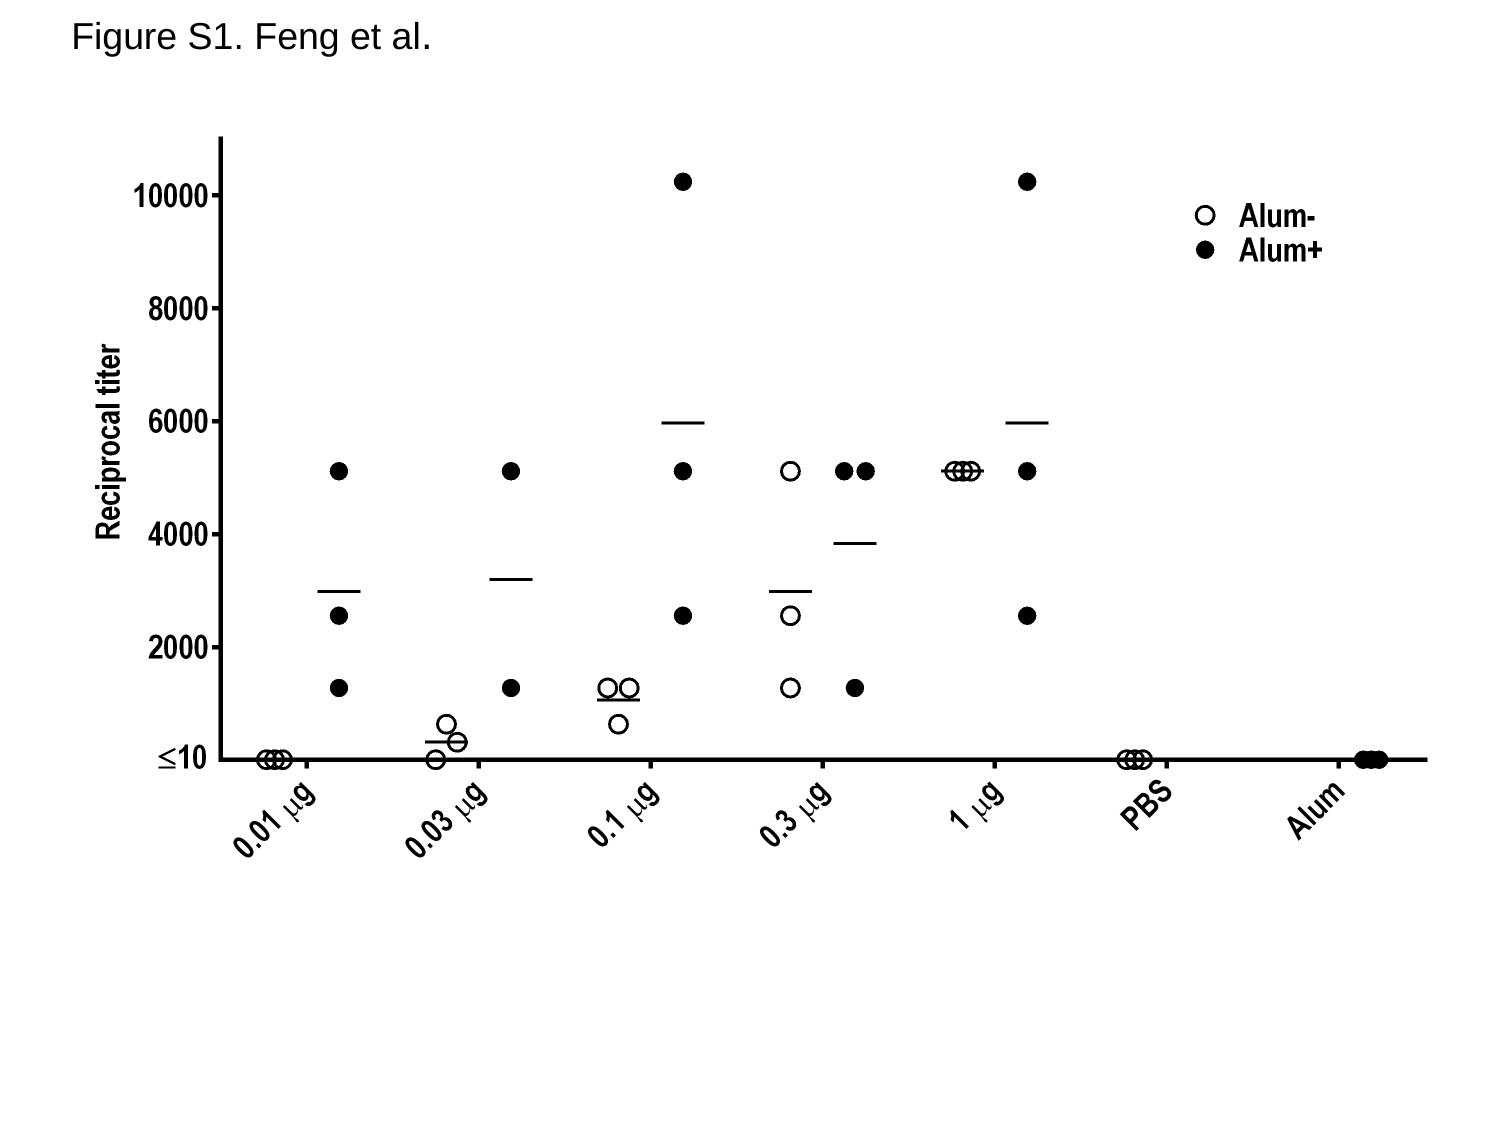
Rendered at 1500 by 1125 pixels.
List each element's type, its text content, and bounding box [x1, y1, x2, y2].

picture [67, 84, 1440, 995]
text_box Figure S1. Feng et al. [0, 0, 676, 65]
